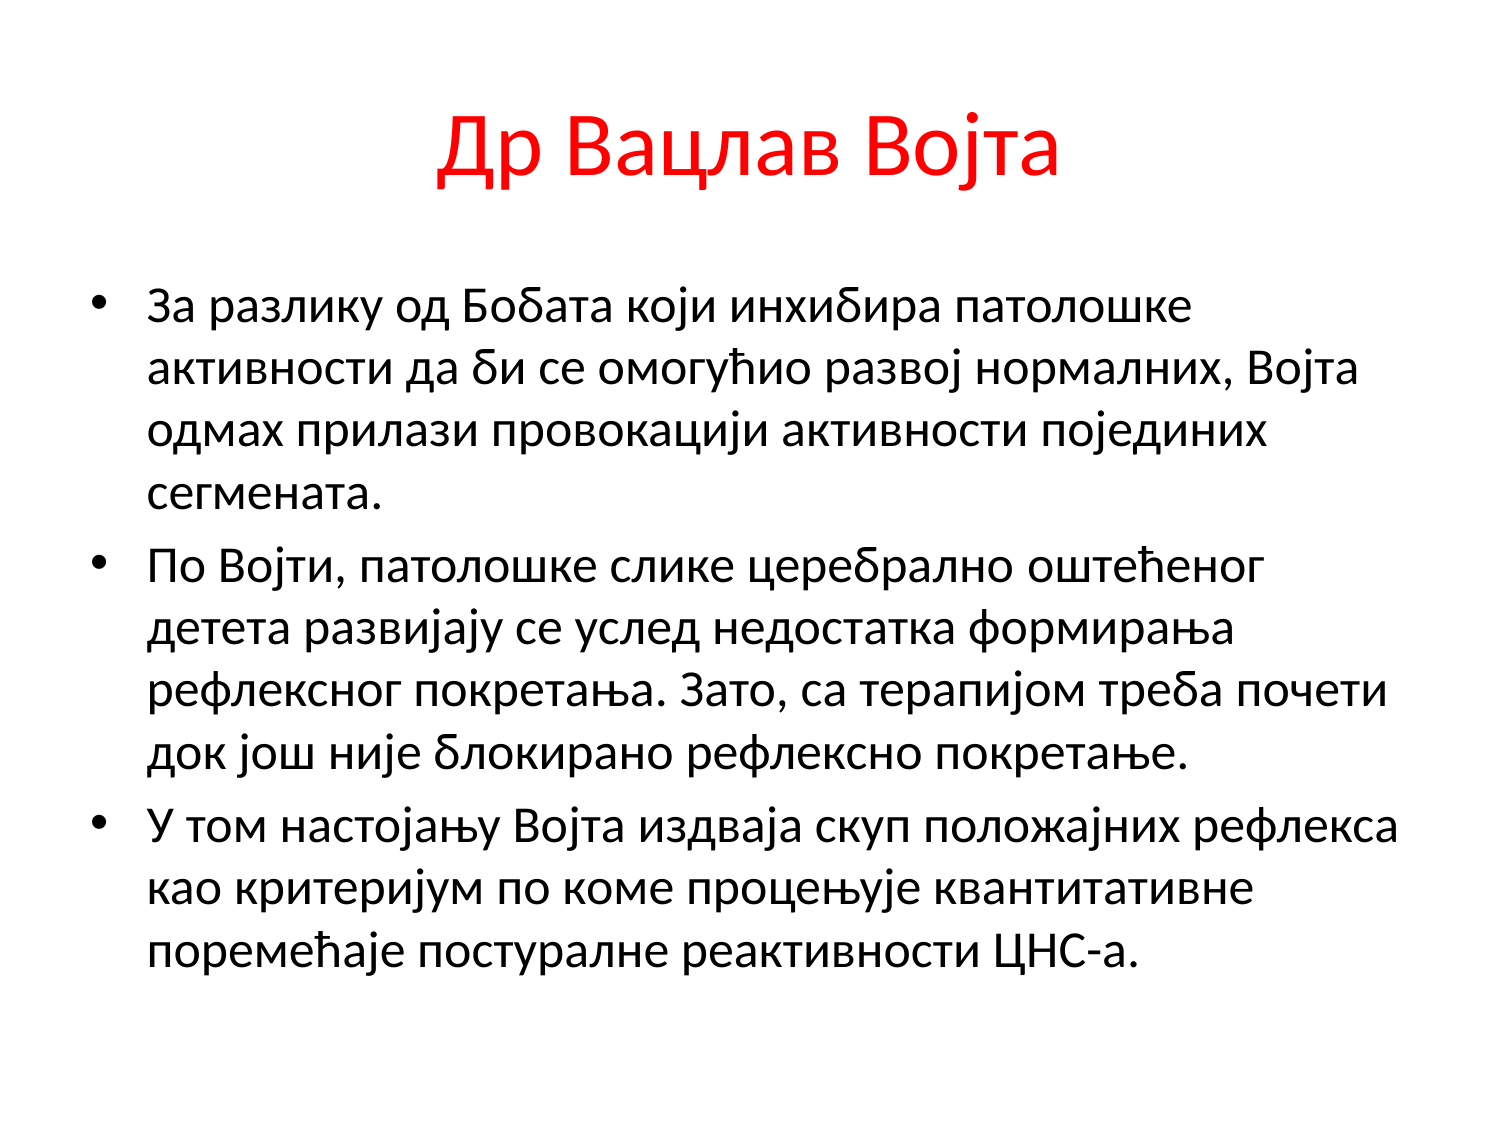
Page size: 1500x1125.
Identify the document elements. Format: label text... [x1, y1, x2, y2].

list За разлику од Бобата који инхибира патолошке активности да би се омогућио развој нормалних, Војта одмах прилази провокацији активности појединих сегмената. По Војти, патолошке слике церебрално oштећеног детета развијају се услед недостатка формирања рефлексног покретања. Зато, са терапијом треба почети док још није блокирано рефлексно покретање. У том настојању Војта издваја скуп положајних рефлекса као критеријум по коме процењује квантитативне поремећаје постуралне реактивности ЦНС-а. [75, 262, 1425, 1005]
title Др Вацлав Војта [75, 45, 1425, 233]
